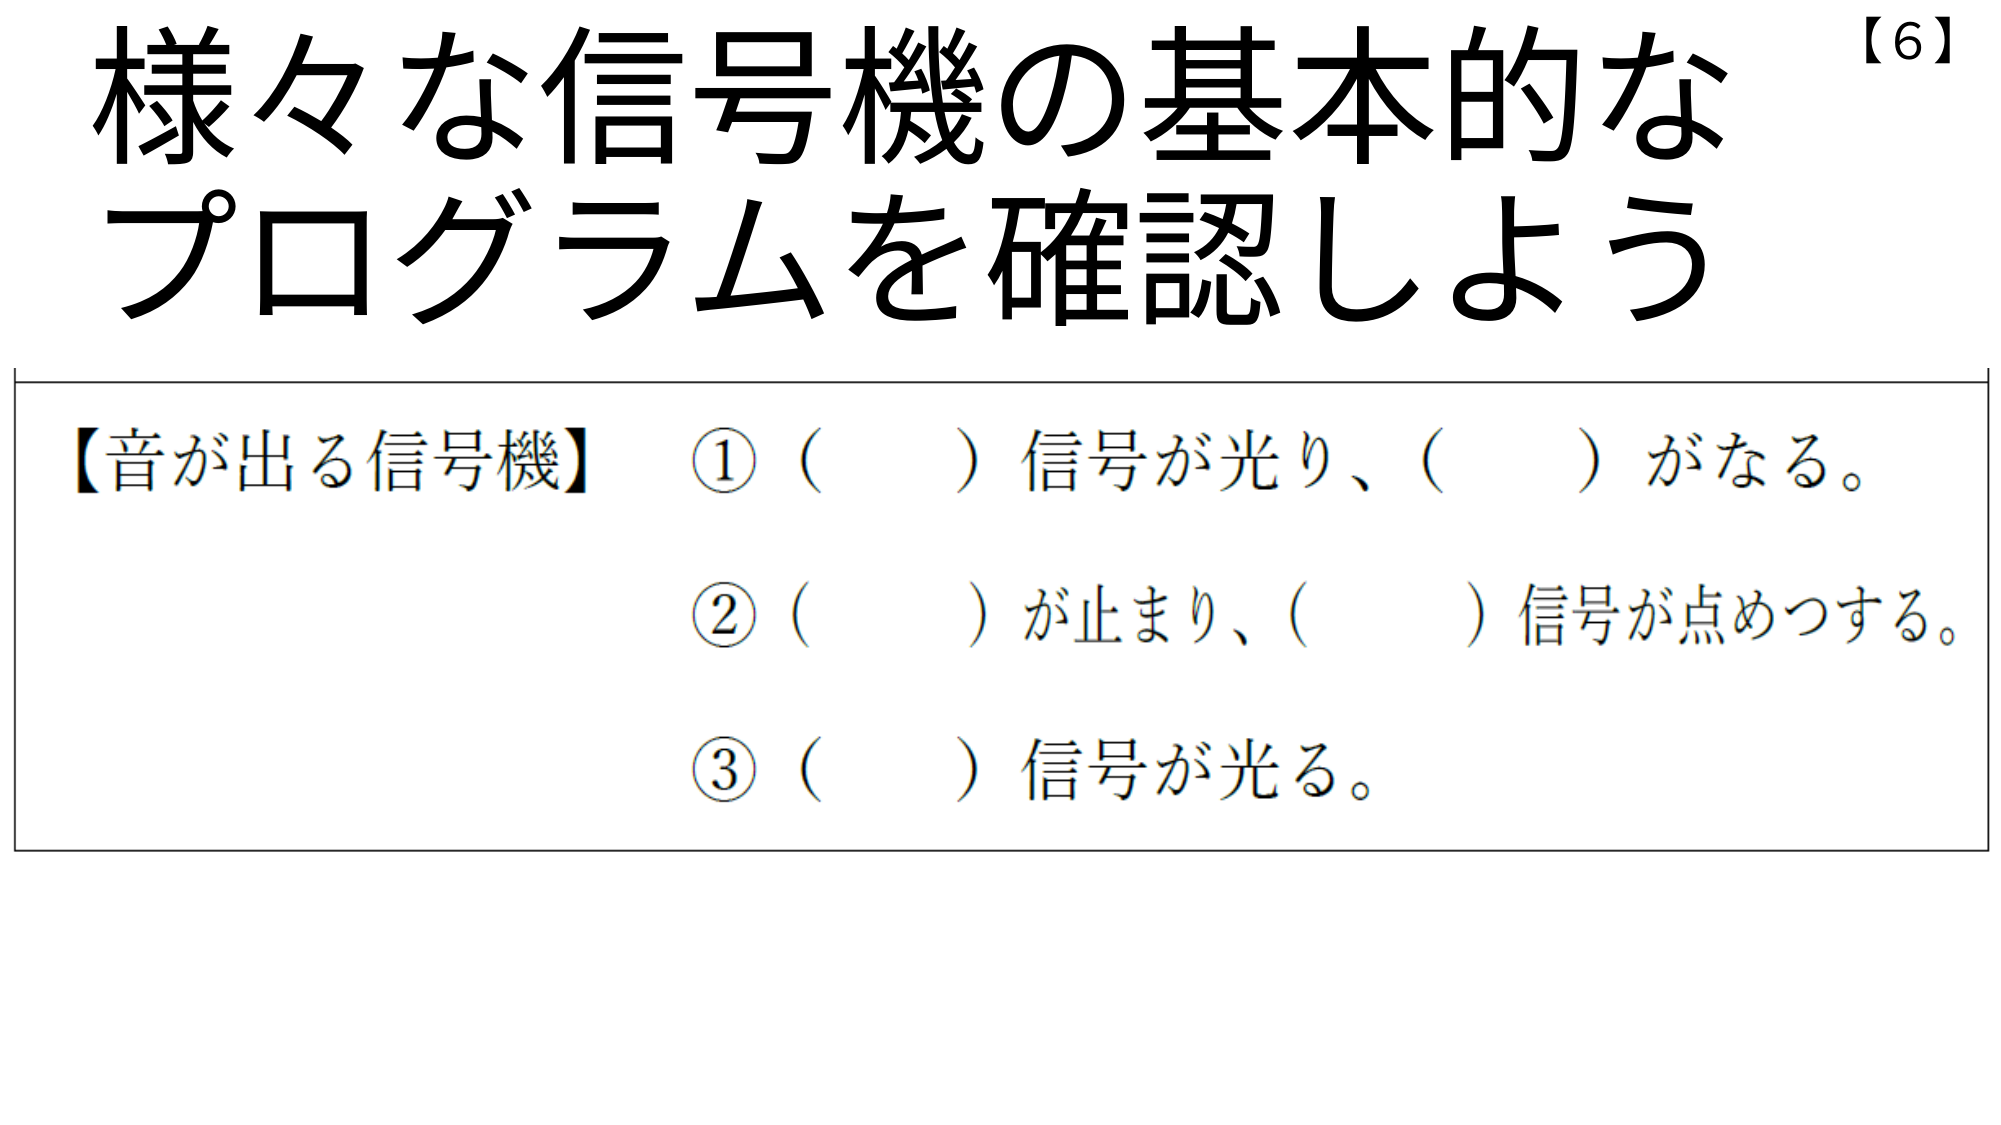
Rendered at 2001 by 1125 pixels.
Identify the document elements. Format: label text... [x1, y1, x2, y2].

title 様々な信号機の基本的な プログラムを確認しよう [74, 1, 1910, 368]
picture [3, 368, 1996, 864]
text_box 【６】 [1818, 1, 2000, 77]
